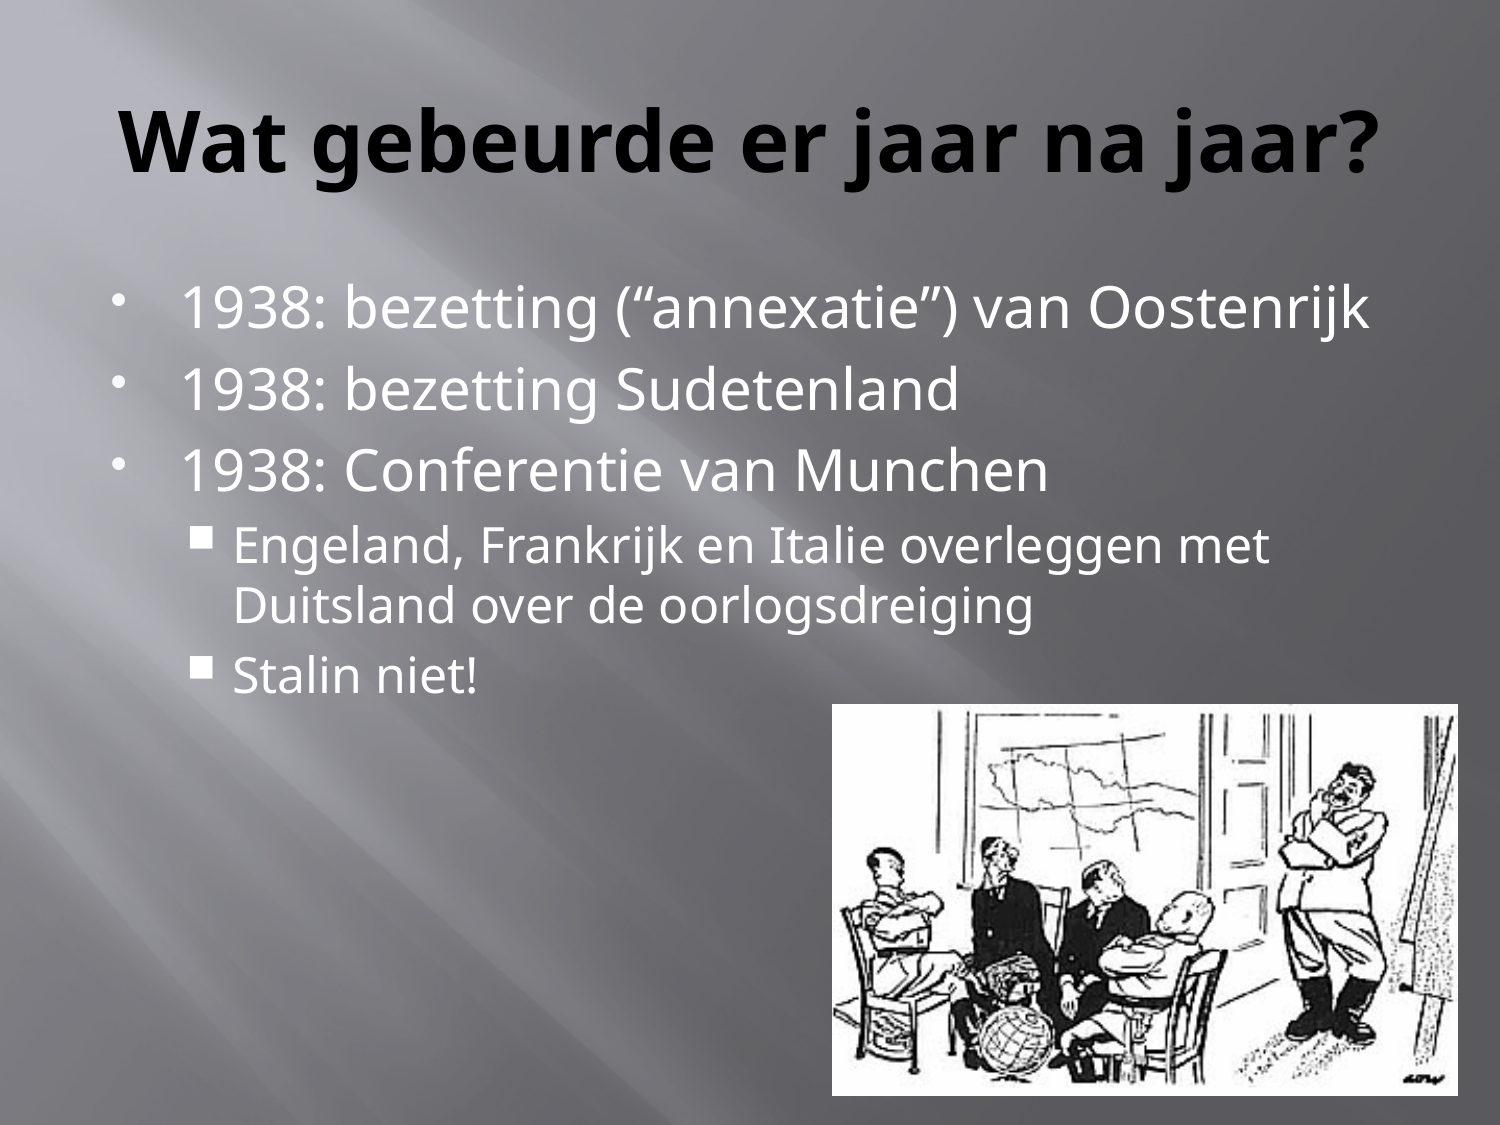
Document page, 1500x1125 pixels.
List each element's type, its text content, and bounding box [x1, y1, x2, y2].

picture [832, 703, 1458, 1097]
title Wat gebeurde er jaar na jaar? [75, 45, 1425, 233]
list 1938: bezetting (“annexatie”) van Oostenrijk 1938: bezetting Sudetenland 1938: Conferentie van Munchen Engeland, Frankrijk en Italie overleggen met Duitsland over de oorlogsdreiging Stalin niet! [75, 262, 1425, 1035]
